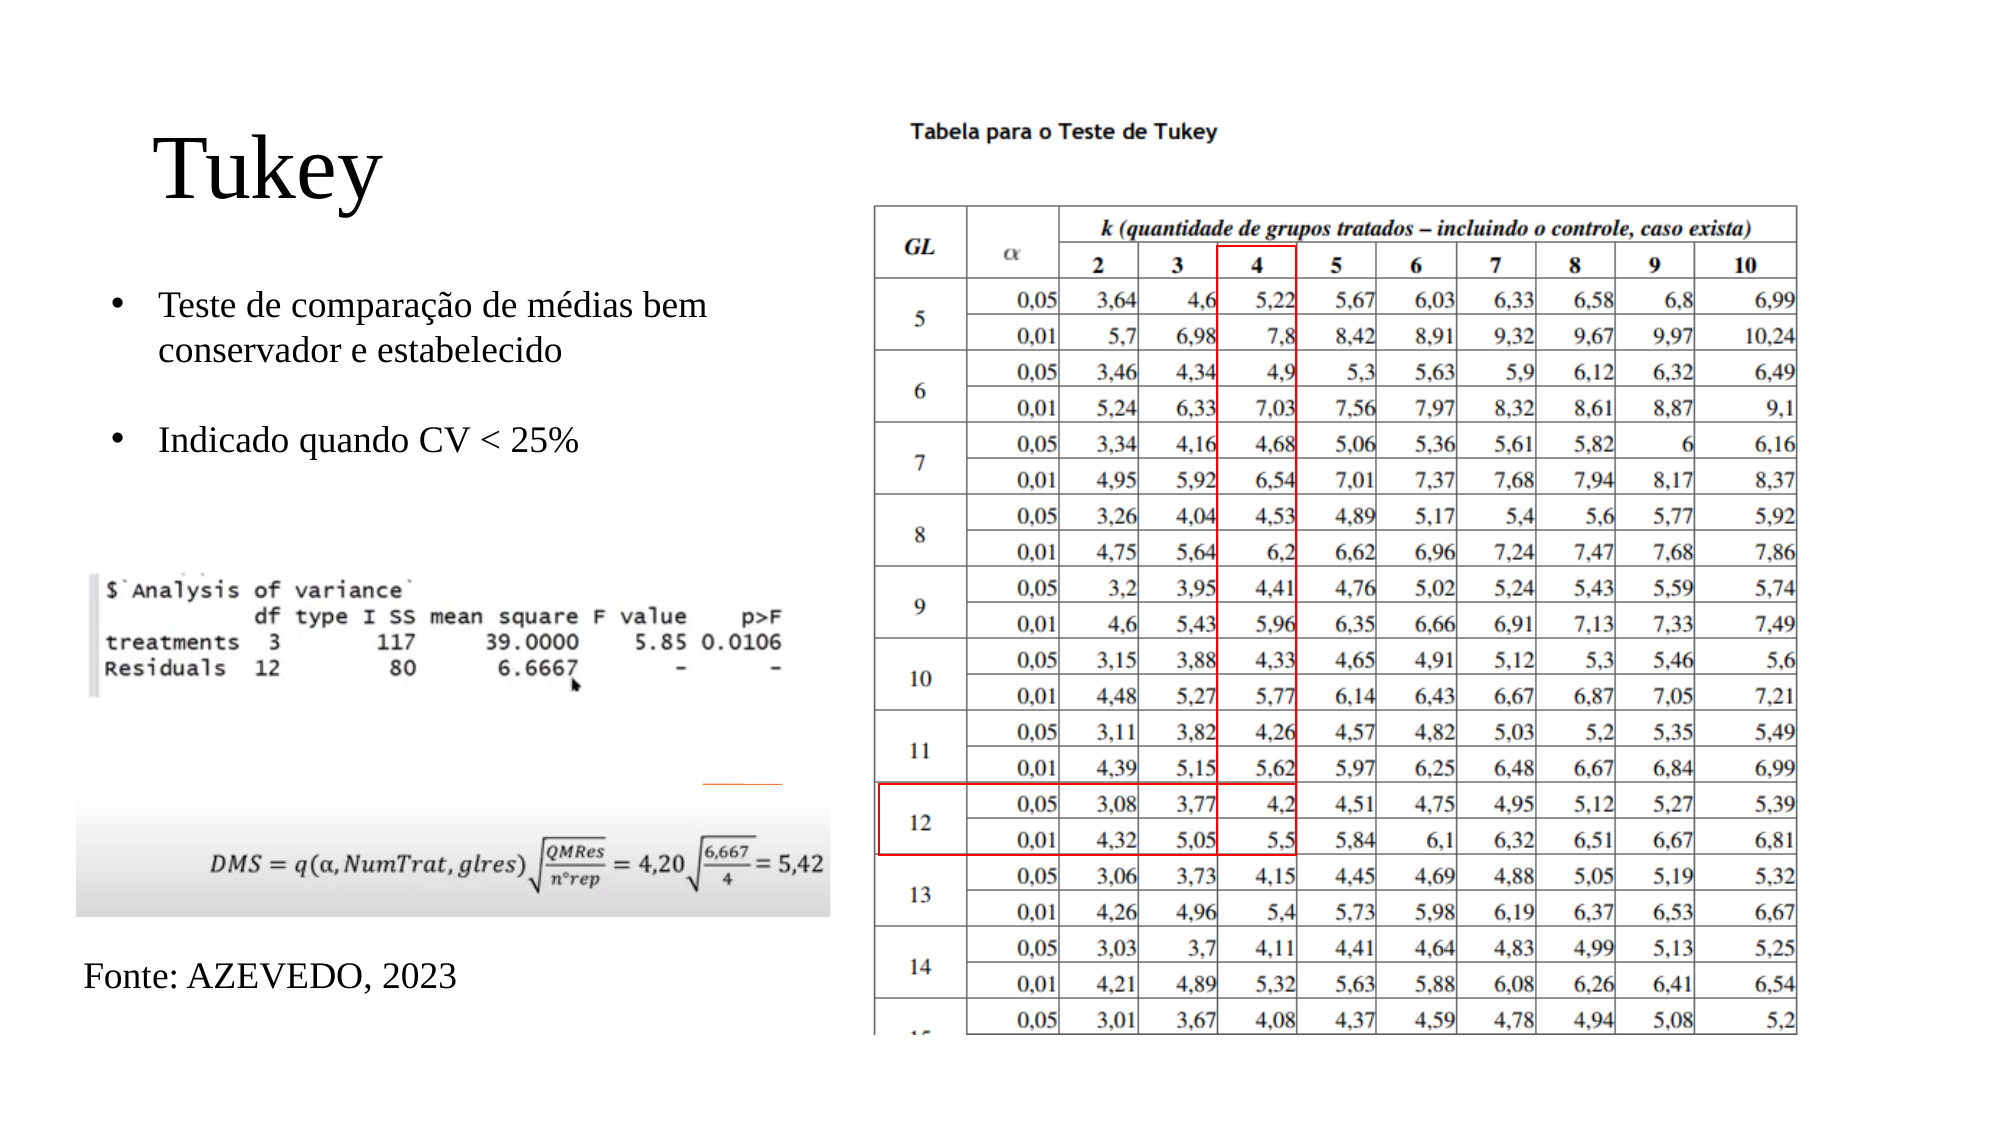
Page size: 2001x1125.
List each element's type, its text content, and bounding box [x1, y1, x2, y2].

picture [76, 59, 1916, 1036]
text_box Teste de comparação de médias bem conservador e estabelecido Indicado quando CV < 25% [96, 272, 782, 468]
text_box Fonte: AZEVEDO, 2023 [68, 944, 473, 1004]
title Tukey [137, 59, 782, 272]
